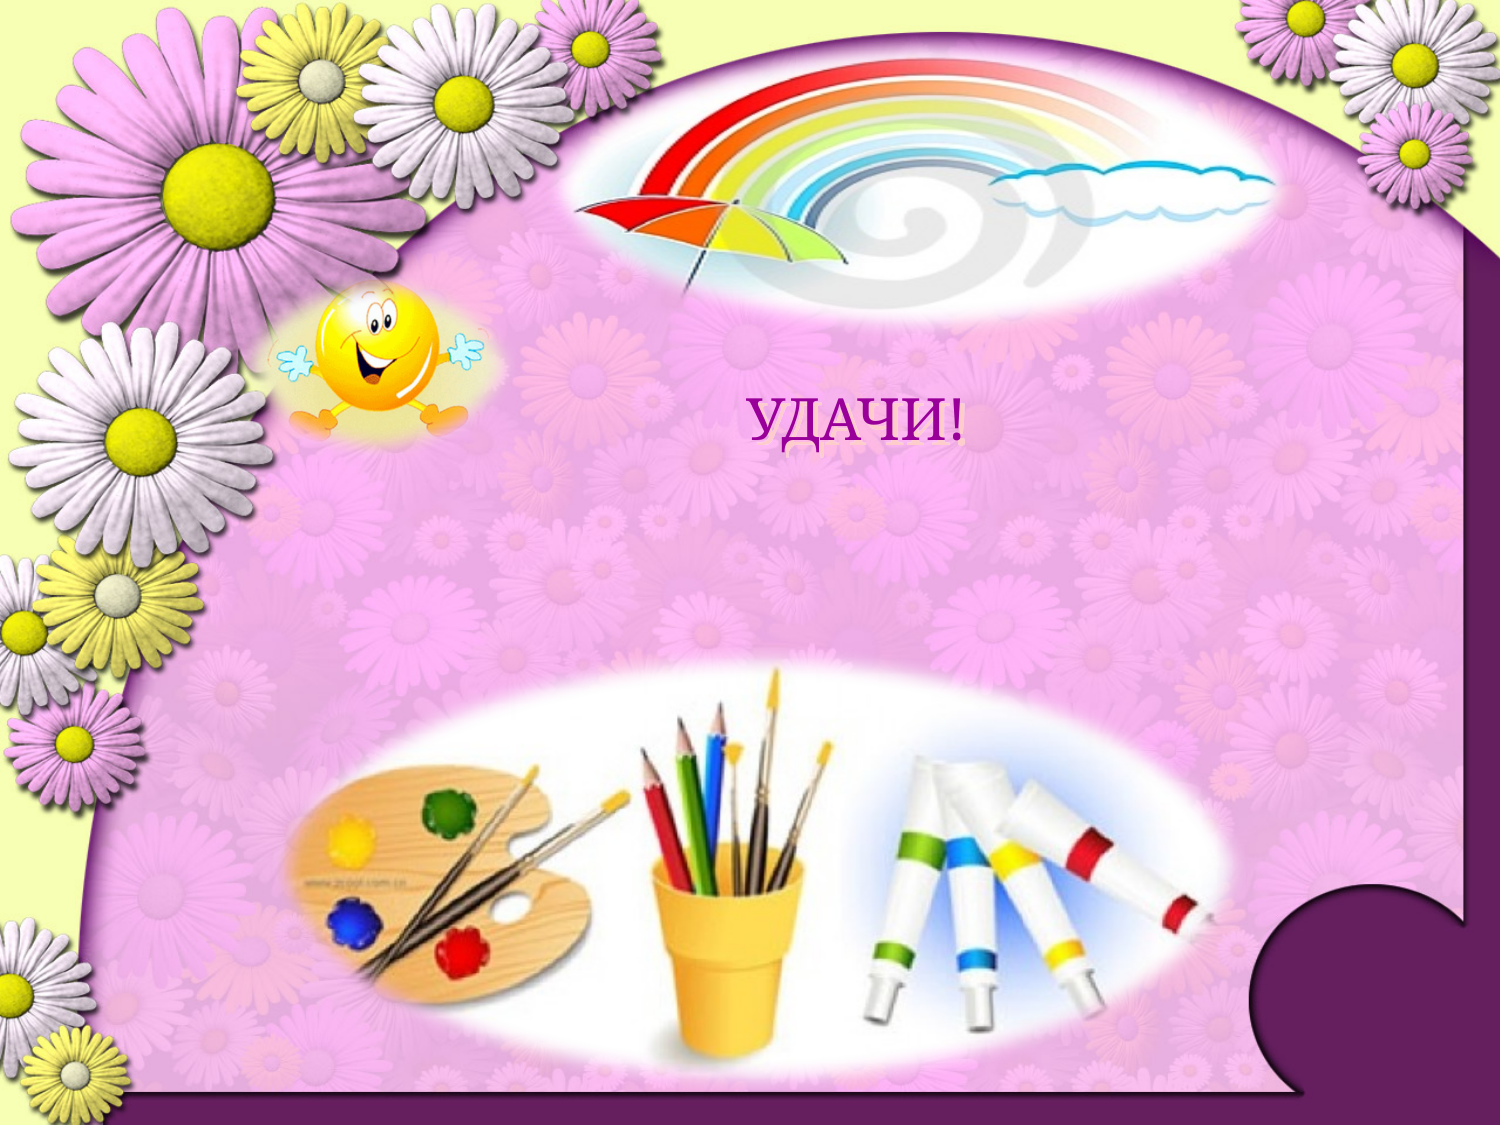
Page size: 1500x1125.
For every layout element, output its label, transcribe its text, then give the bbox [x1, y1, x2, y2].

list УДАЧИ! [480, 374, 1243, 642]
picture [0, 0, 1500, 1125]
